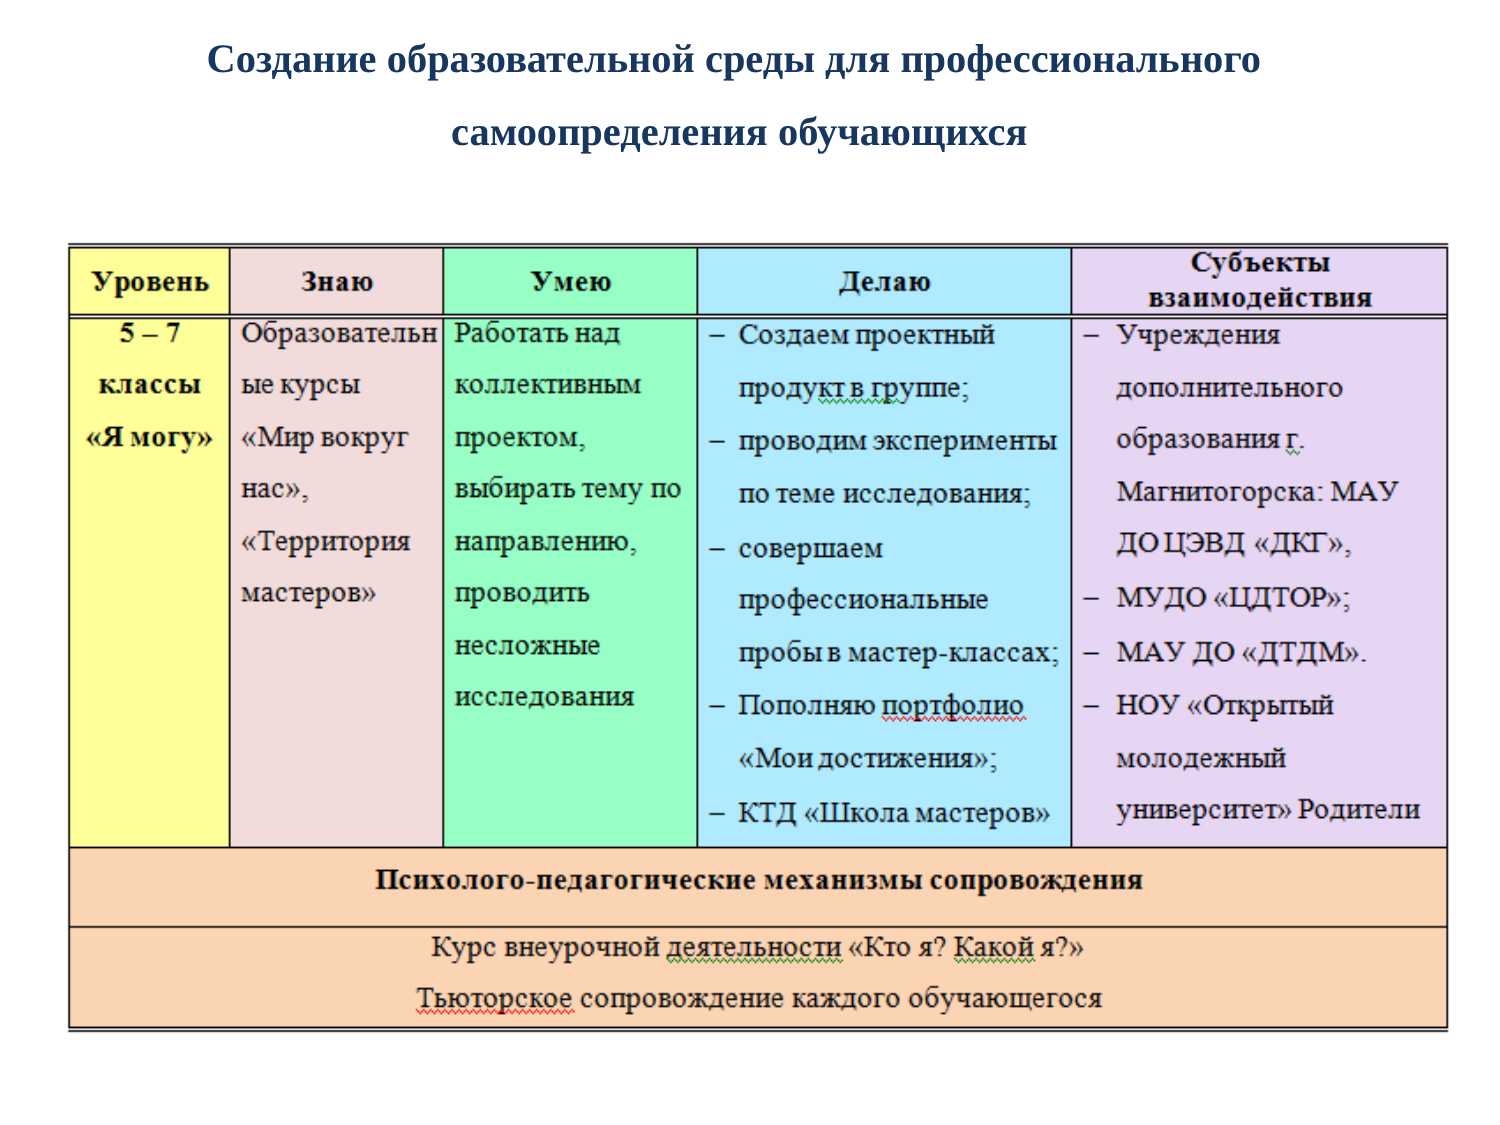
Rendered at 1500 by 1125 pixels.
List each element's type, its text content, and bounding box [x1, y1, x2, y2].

picture [40, 219, 1469, 1047]
title Создание образовательной среды для профессионального самоопределения обучающихся [64, 0, 1415, 161]
